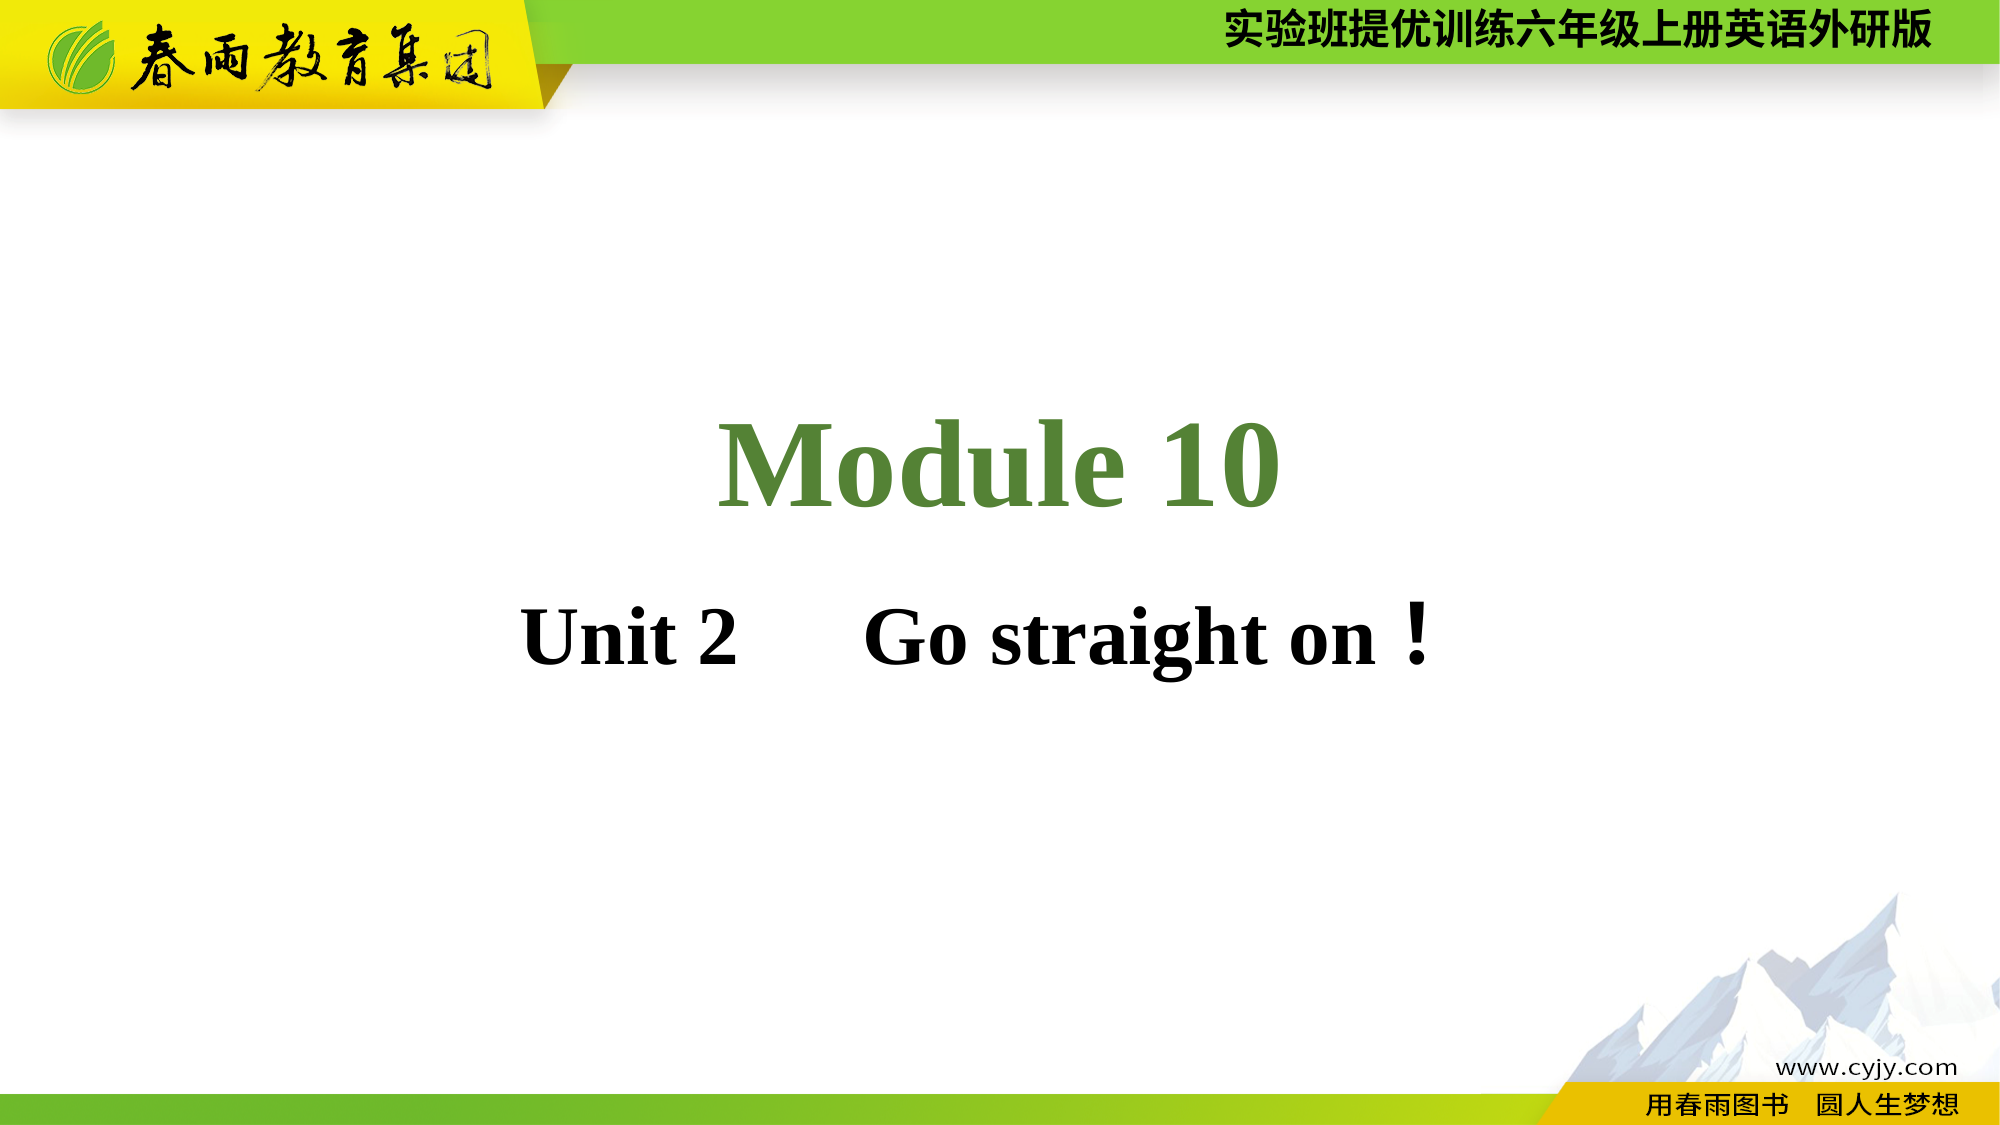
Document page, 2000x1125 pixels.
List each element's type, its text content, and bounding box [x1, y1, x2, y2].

picture [0, 0, 2000, 298]
picture [0, 689, 2000, 1125]
text_box Module 10 Unit 2 Go straight on！ [0, 298, 2000, 689]
